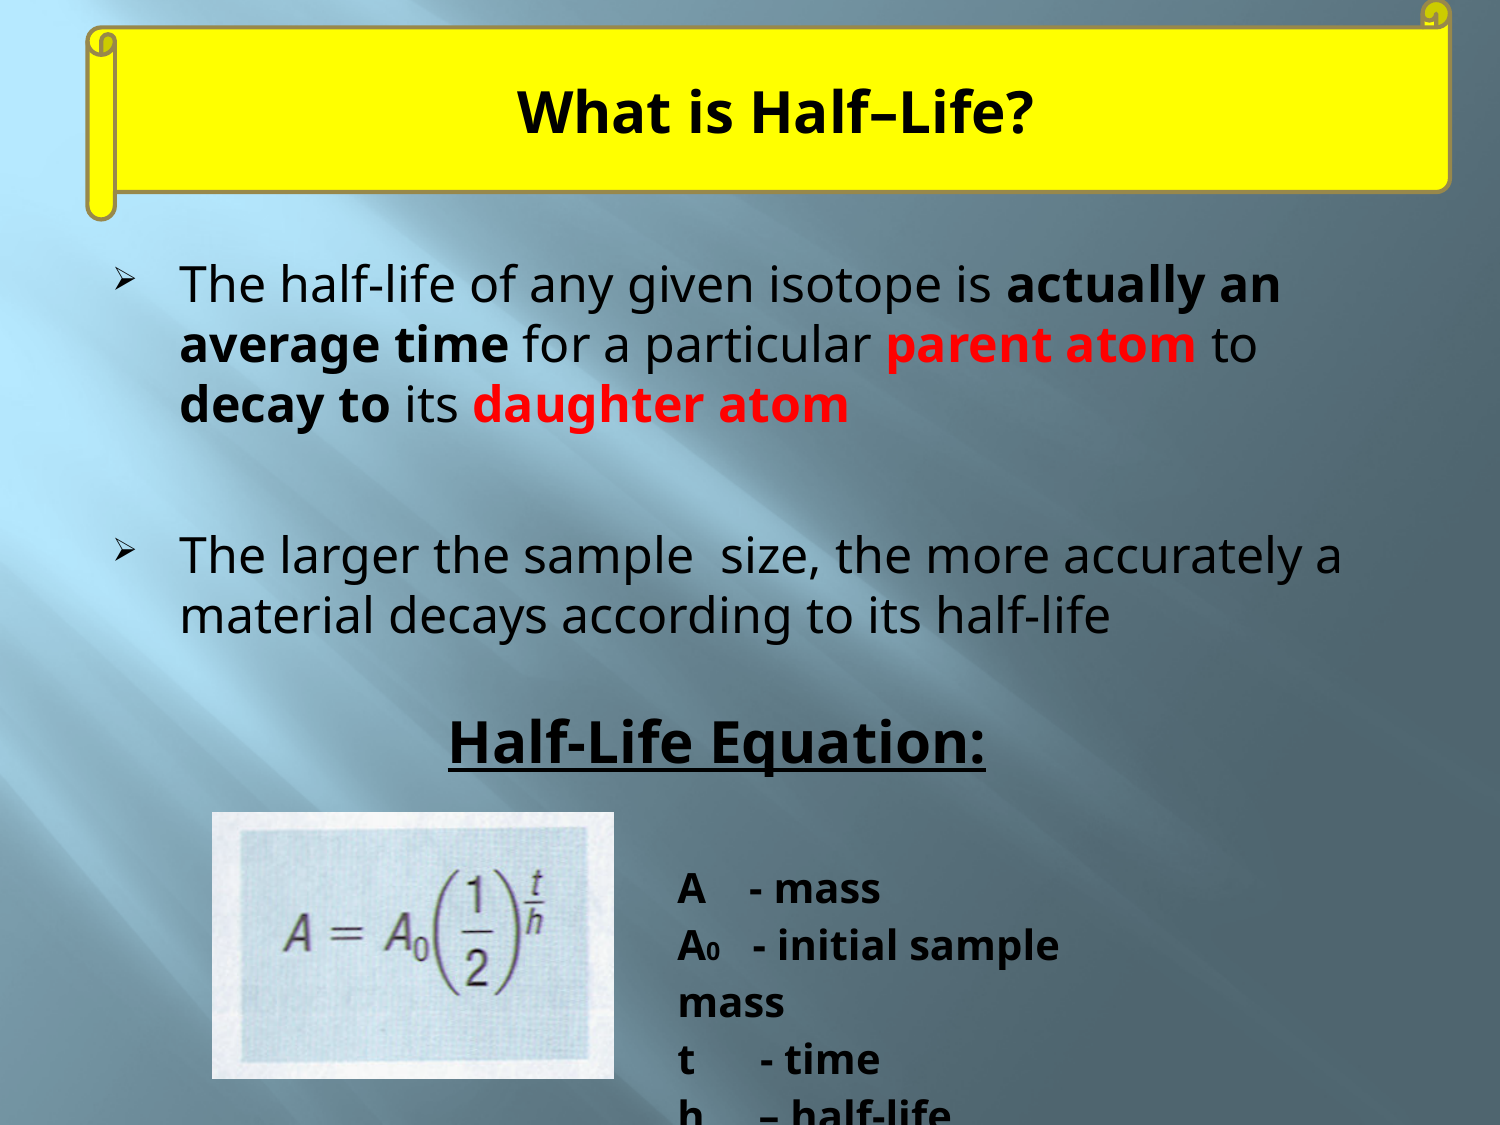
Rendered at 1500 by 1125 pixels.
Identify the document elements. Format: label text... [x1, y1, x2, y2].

table_header A - mass A0 - initial sample mass t - time h – half-life [662, 737, 1165, 1125]
picture [212, 812, 614, 1079]
text_box What is Half–Life? [85, 0, 1453, 222]
list The half-life of any given isotope is actually an average time for a particular parent atom to decay to its daughter atom The larger the sample size, the more accurately a material decays according to its half-life Half-Life Equation: [75, 174, 1425, 1035]
